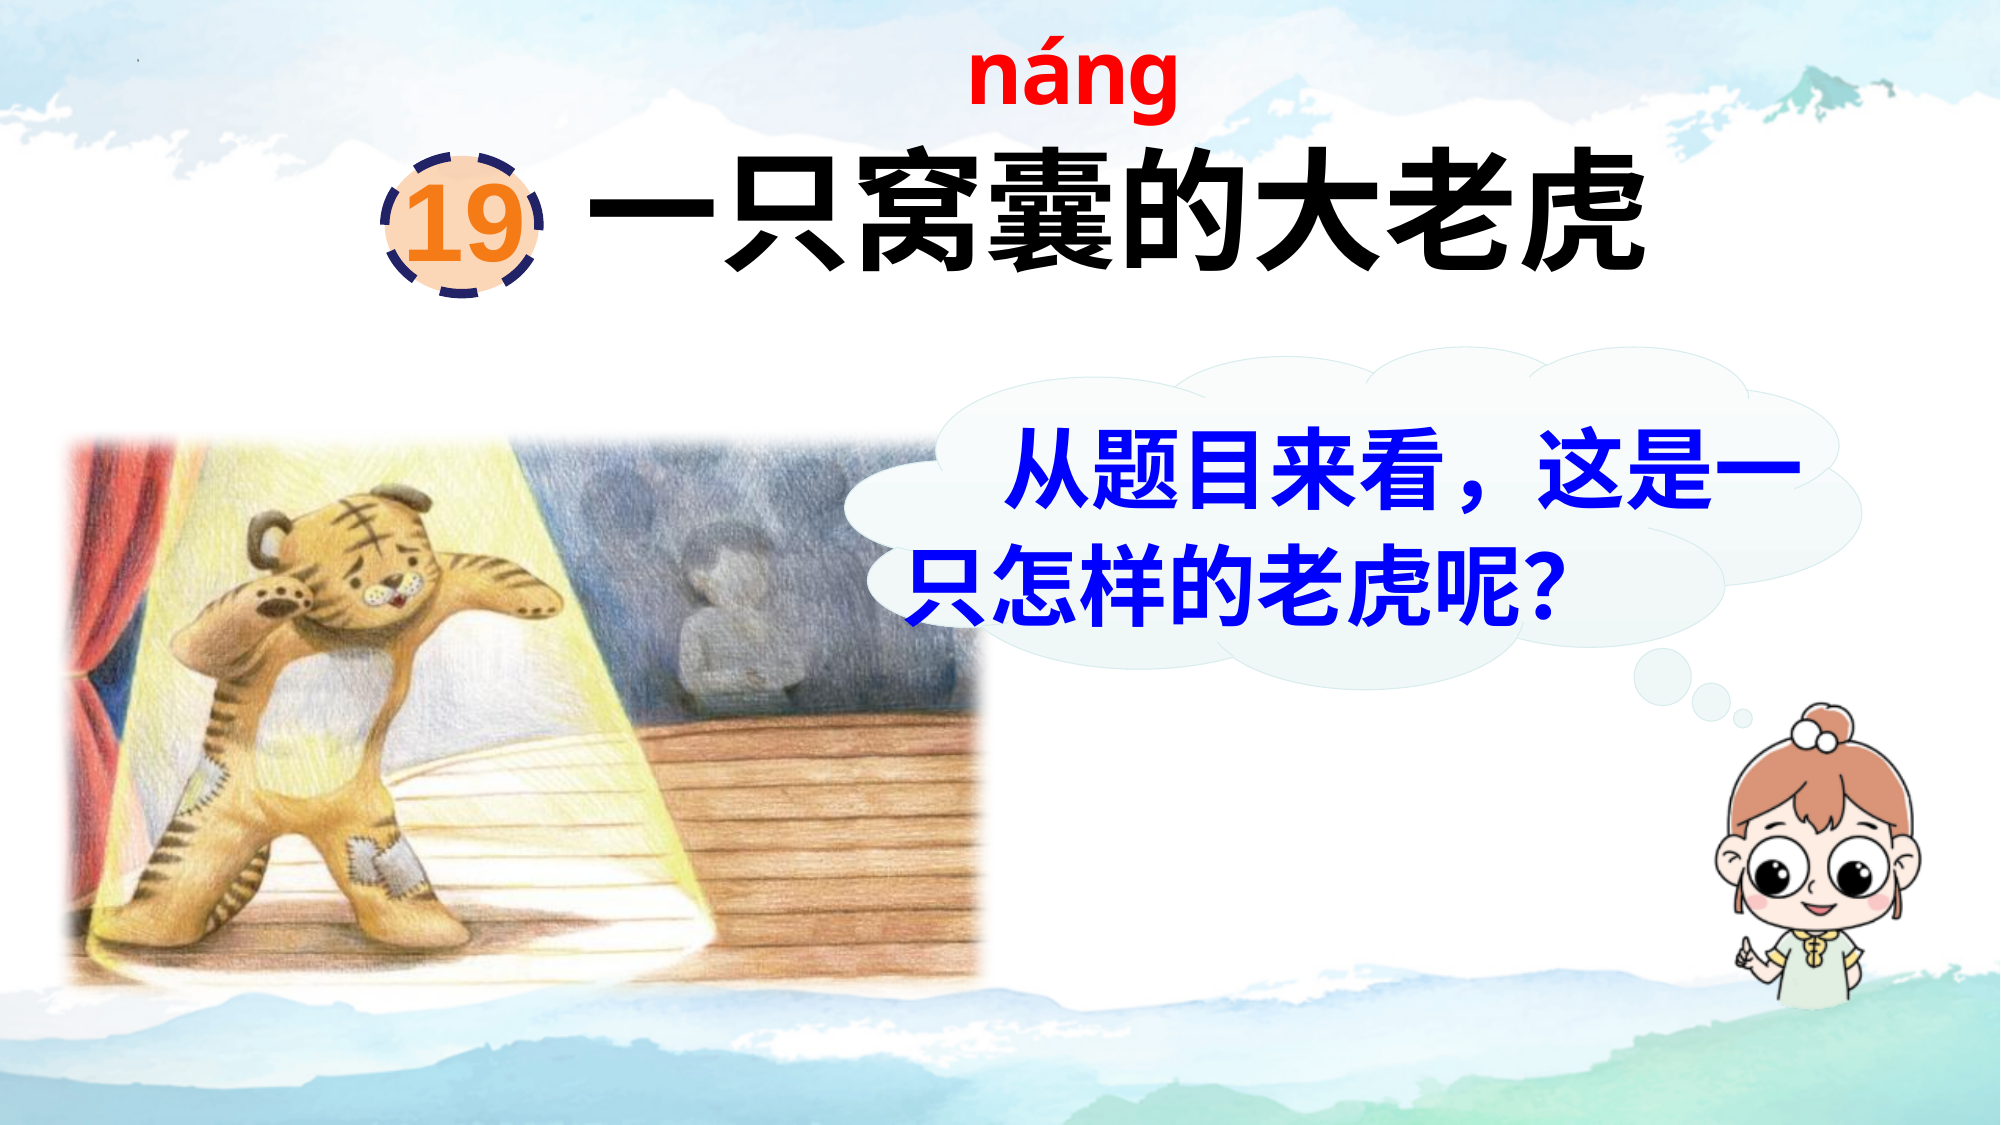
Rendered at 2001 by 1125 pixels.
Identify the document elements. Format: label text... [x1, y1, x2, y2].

picture [0, 0, 2001, 1125]
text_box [845, 345, 1862, 689]
text_box nánɡ [952, 8, 1316, 120]
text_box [243, 120, 1669, 297]
